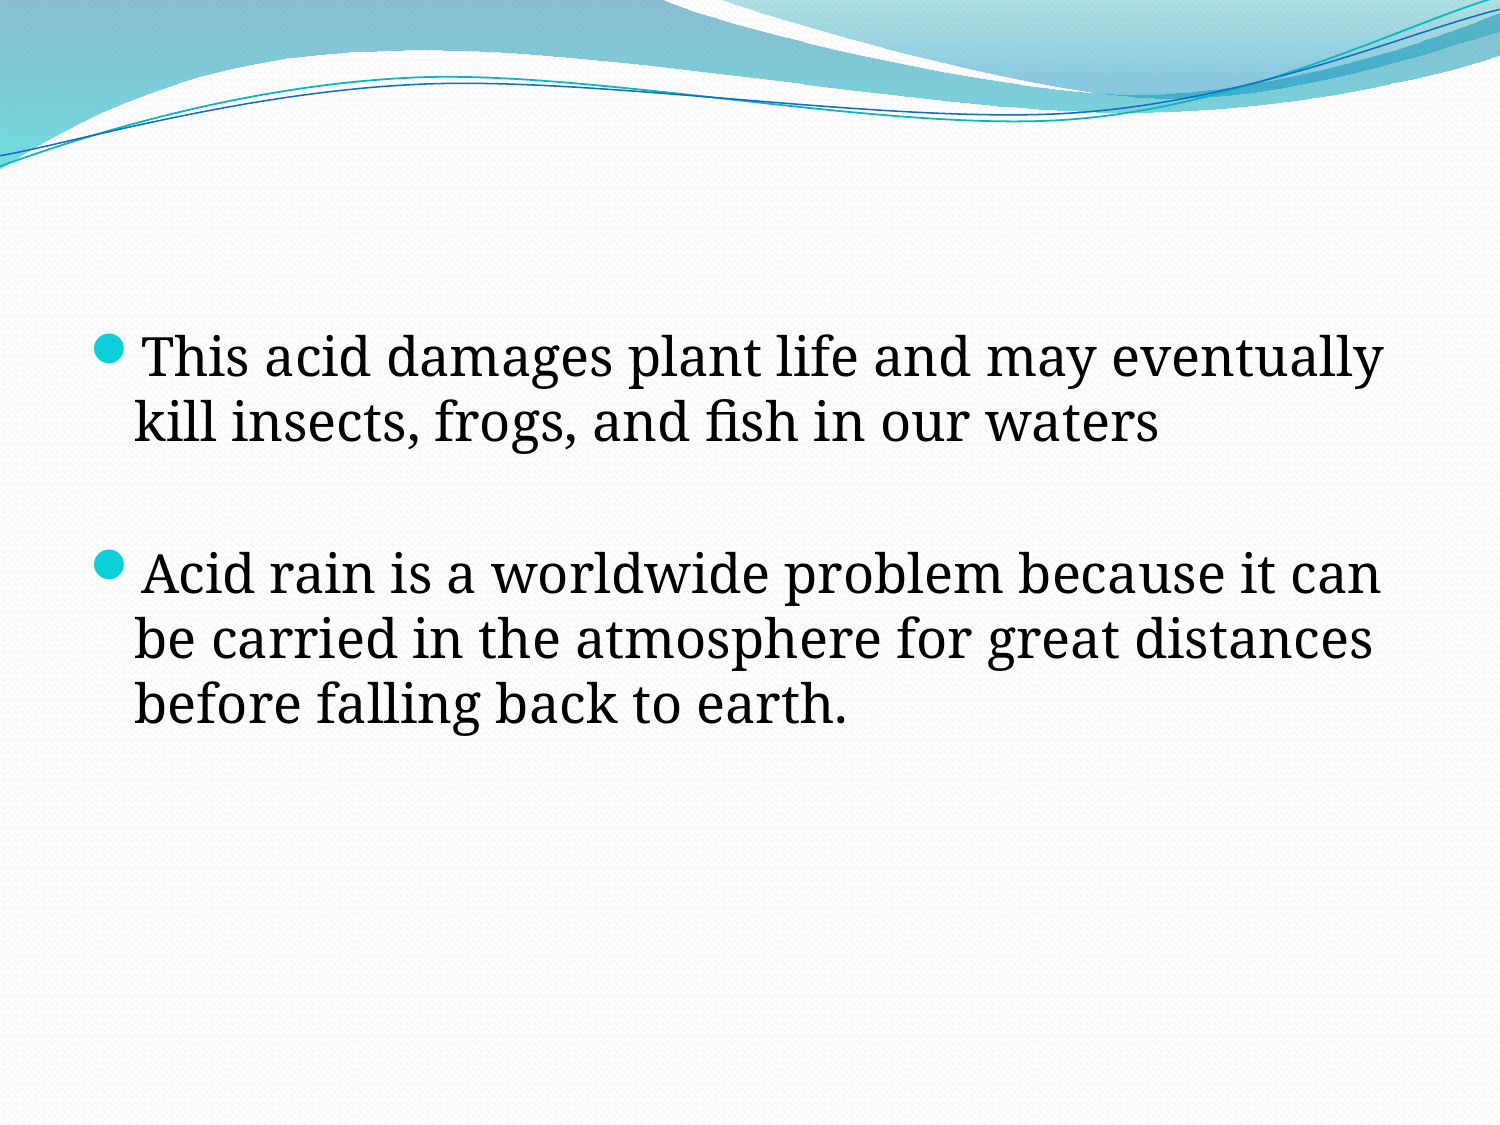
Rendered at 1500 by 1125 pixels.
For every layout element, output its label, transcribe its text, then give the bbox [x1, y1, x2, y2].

list This acid damages plant life and may eventually kill insects, frogs, and fish in our waters Acid rain is a worldwide problem because it can be carried in the atmosphere for great distances before falling back to earth. [75, 314, 1430, 1043]
